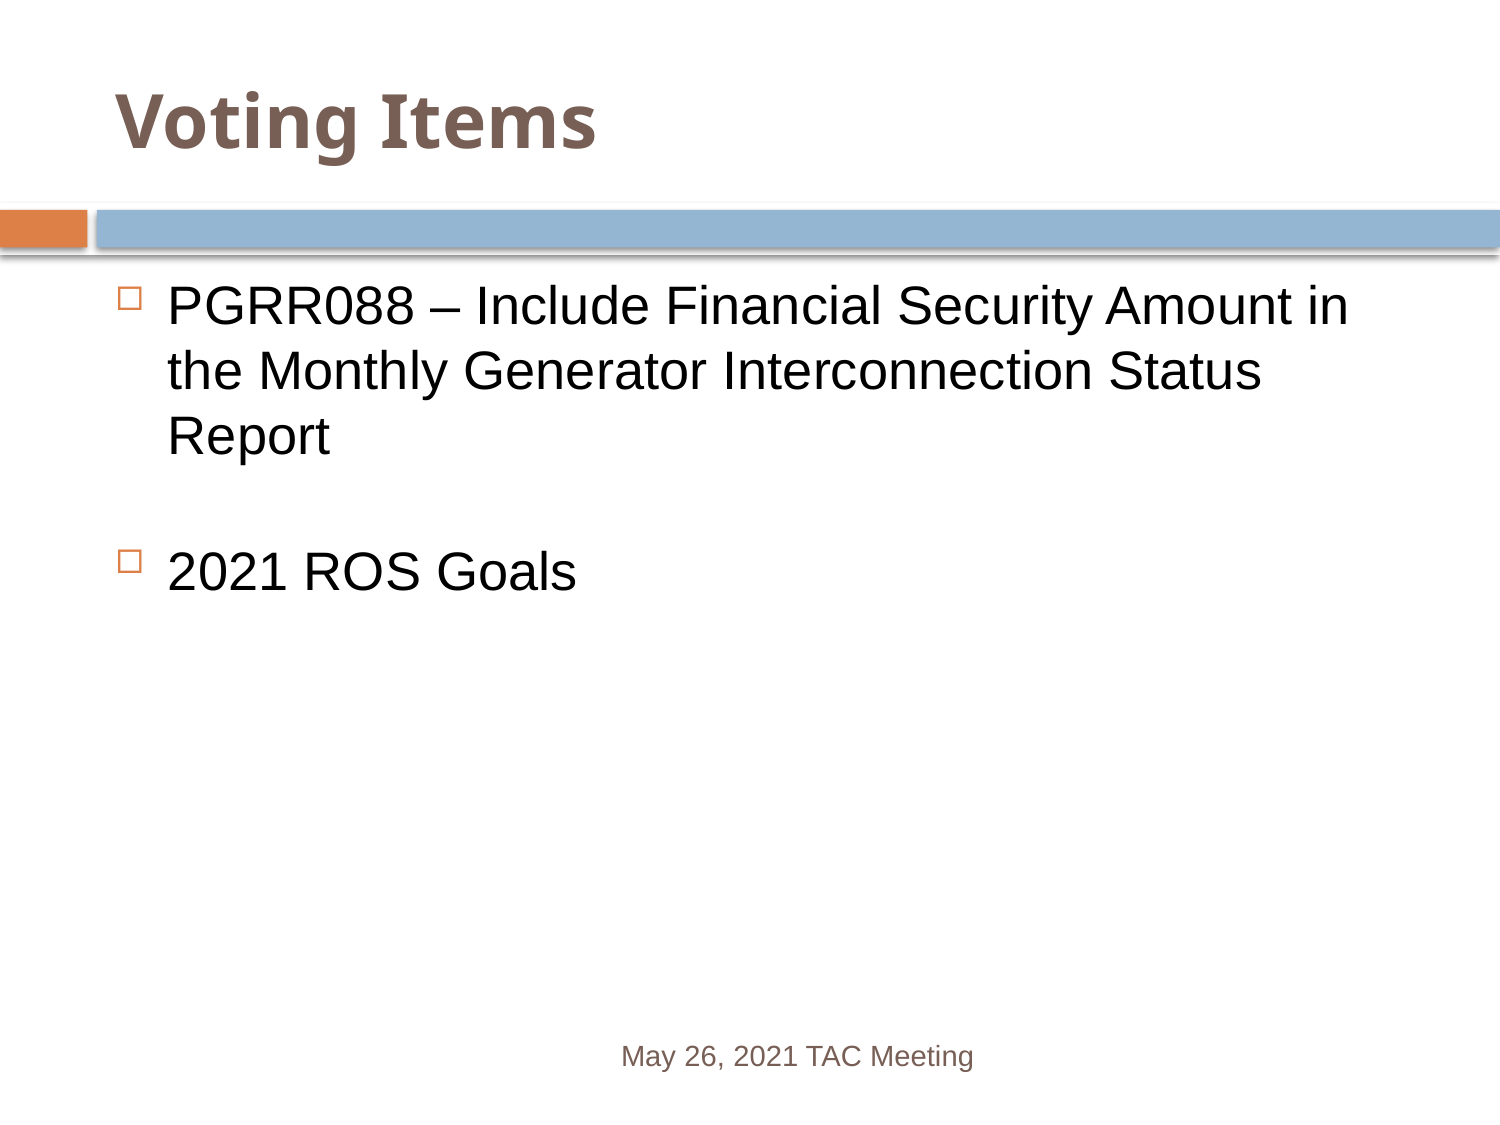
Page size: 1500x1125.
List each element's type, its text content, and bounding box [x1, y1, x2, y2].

footer May 26, 2021 TAC Meeting [99, 1025, 990, 1085]
list PGRR088 – Include Financial Security Amount in the Monthly Generator Interconnection Status Report 2021 ROS Goals [100, 262, 1439, 1001]
title Voting Items [100, 37, 1439, 201]
